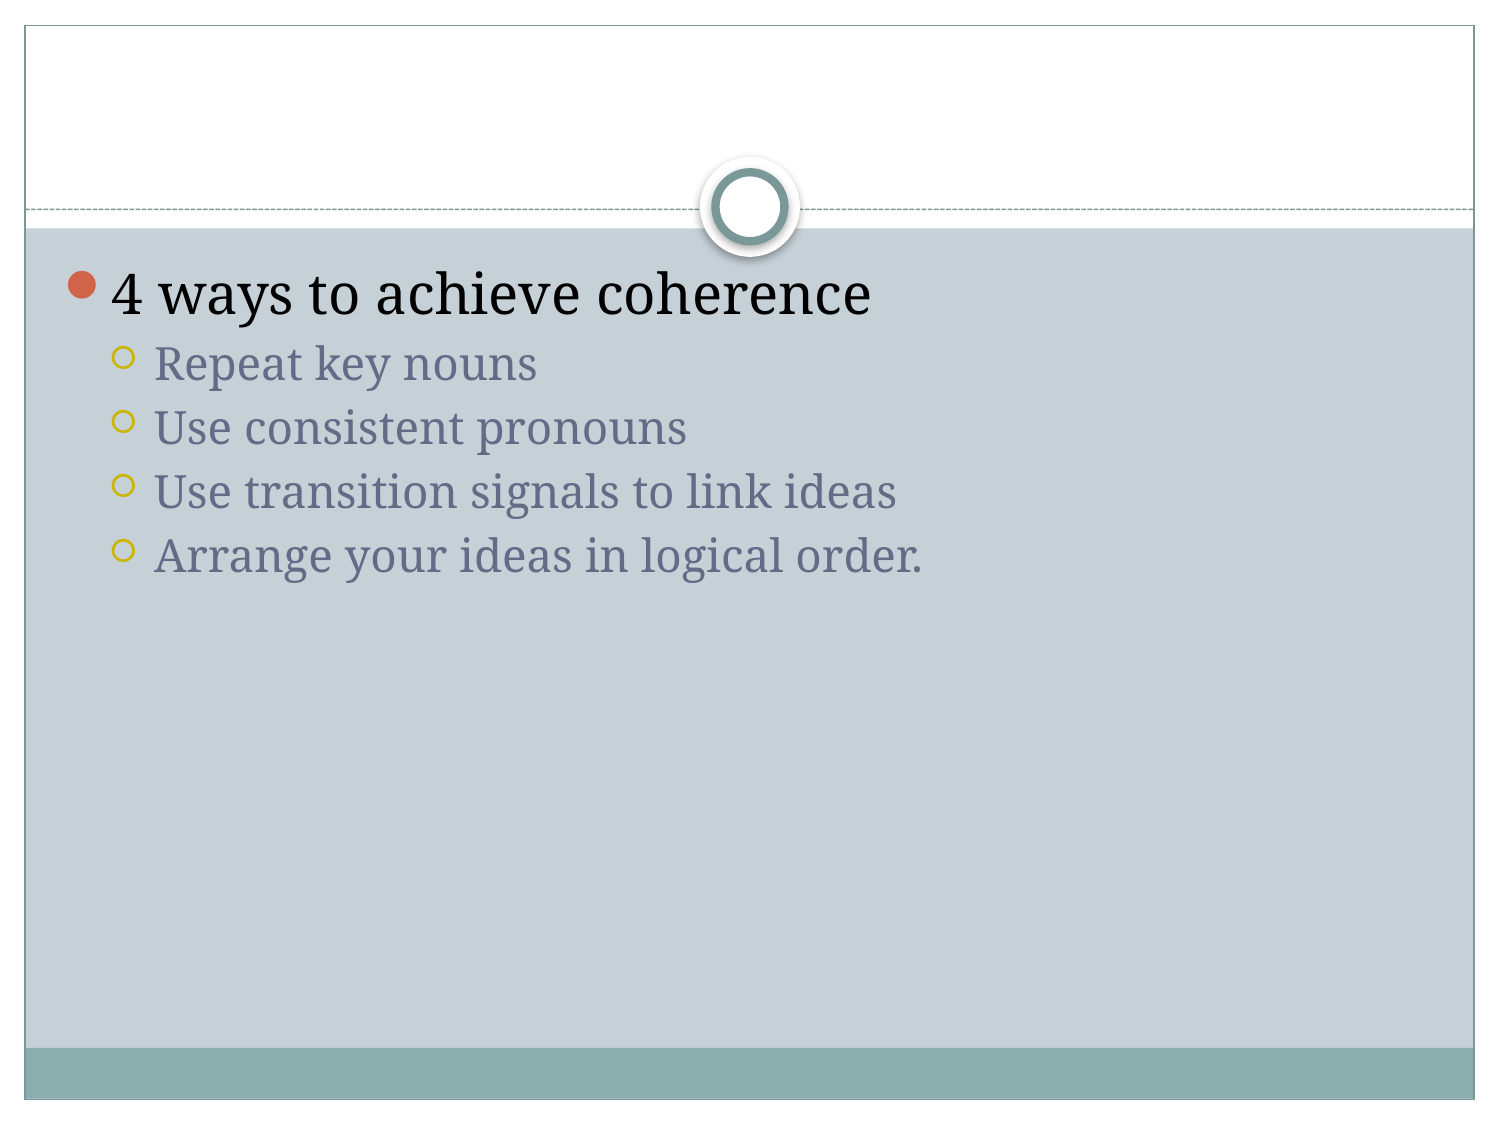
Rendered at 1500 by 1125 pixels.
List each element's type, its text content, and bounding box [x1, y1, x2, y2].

list 4 ways to achieve coherence Repeat key nouns Use consistent pronouns Use transition signals to link ideas Arrange your ideas in logical order. [49, 250, 1445, 1001]
